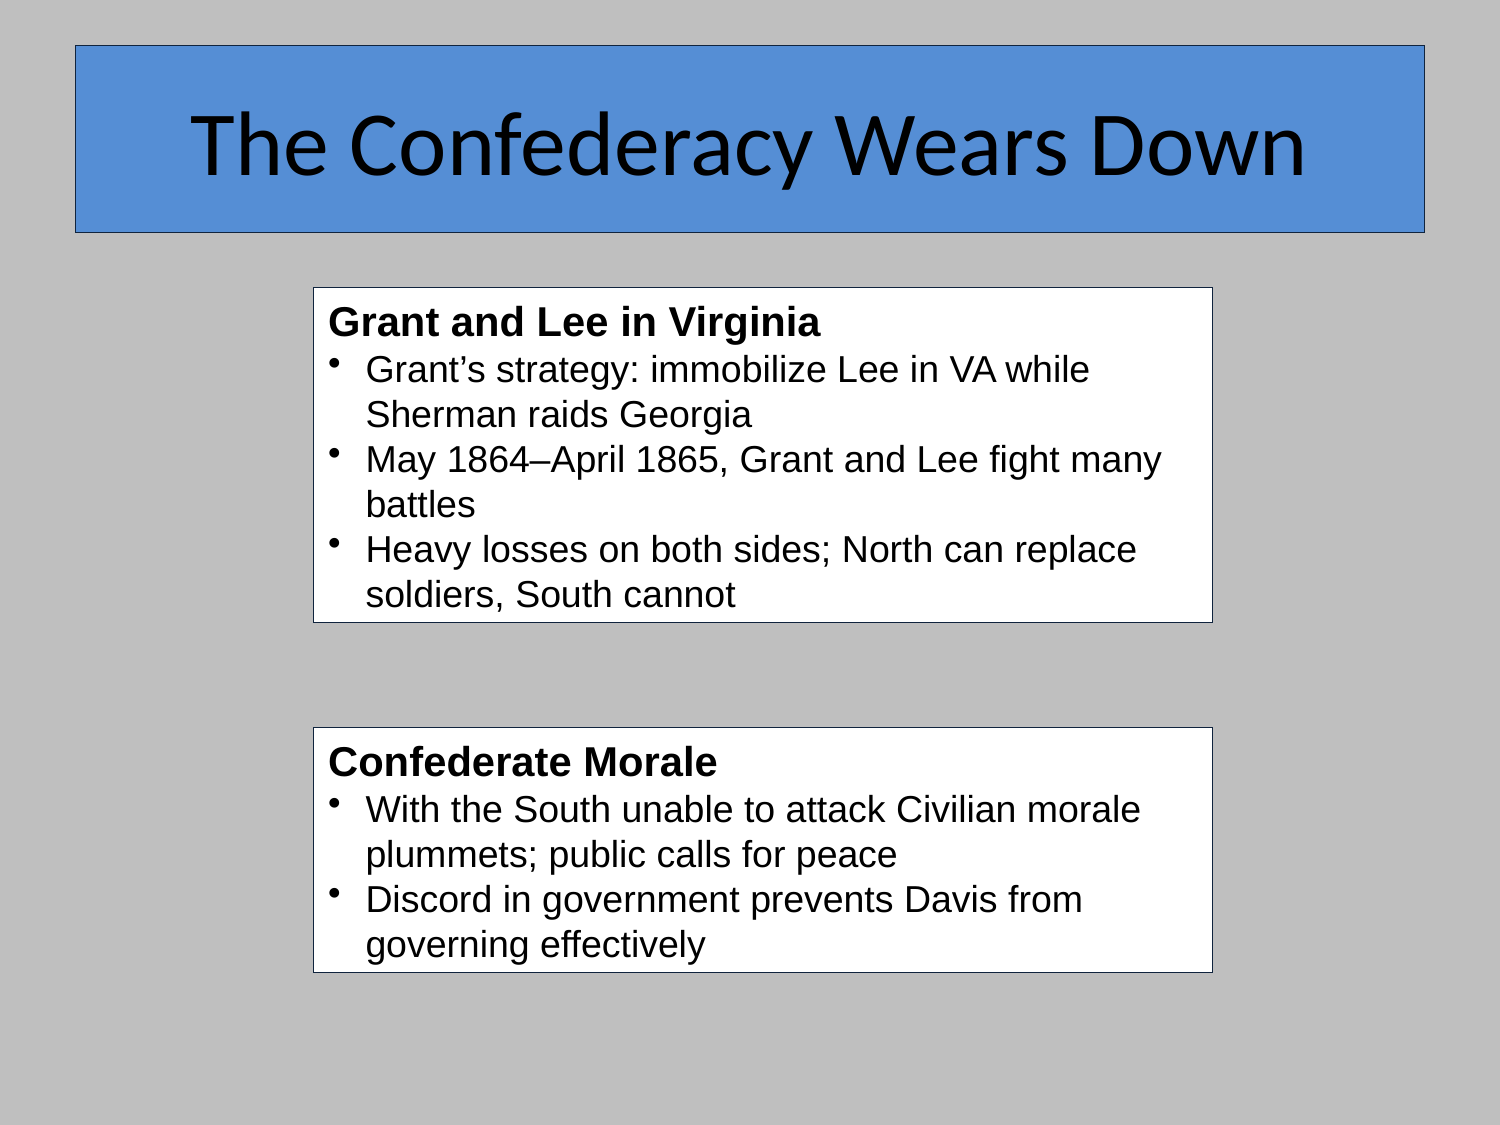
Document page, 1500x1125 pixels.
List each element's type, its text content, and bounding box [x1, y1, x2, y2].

title The Confederacy Wears Down [75, 45, 1425, 233]
text_box Confederate Morale With the South unable to attack Civilian morale plummets; public calls for peace Discord in government prevents Davis from governing effectively [313, 727, 1213, 973]
text_box Grant and Lee in Virginia Grant’s strategy: immobilize Lee in VA while Sherman raids Georgia May 1864–April 1865, Grant and Lee fight many battles Heavy losses on both sides; North can replace soldiers, South cannot [313, 287, 1213, 623]
